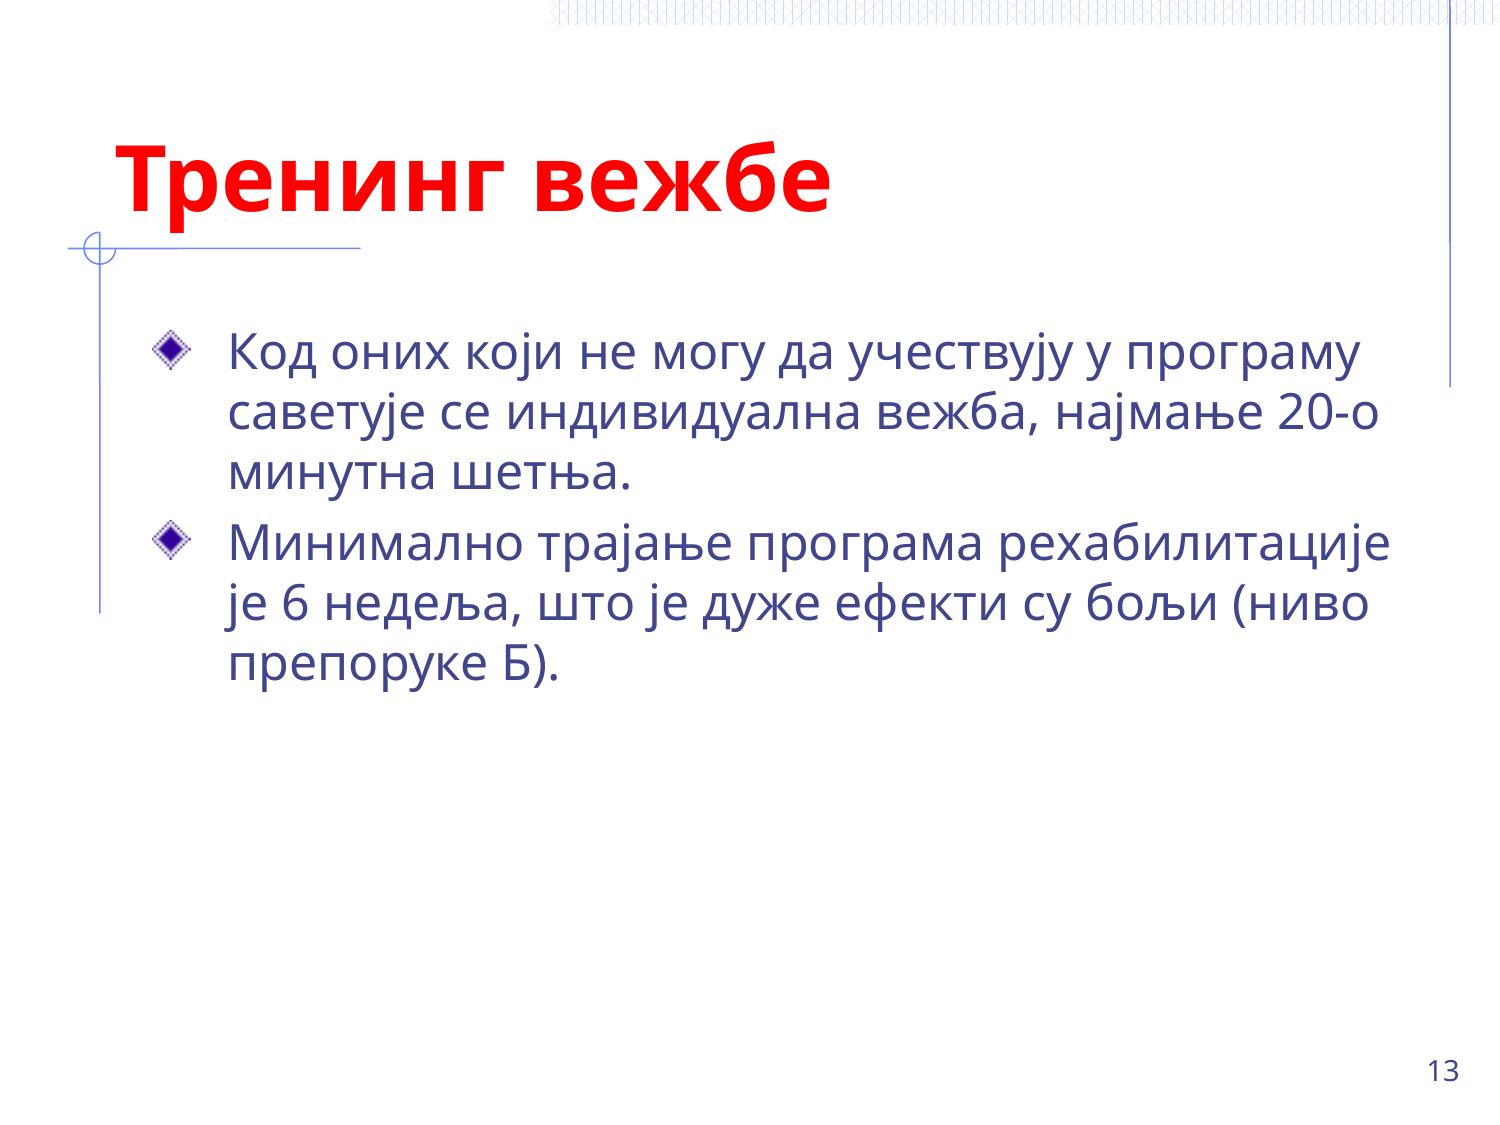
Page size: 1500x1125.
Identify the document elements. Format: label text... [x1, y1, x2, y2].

list Код оних који не могу да учествују у програму саветује се индивидуална вежба, најмање 20-о минутна шетња. Минимално трајање програма рехабилитације је 6 недеља, што је дуже ефекти су бољи (ниво препоруке Б). [137, 312, 1413, 988]
slide_number 13 [1162, 1025, 1475, 1100]
picture [152, 520, 191, 560]
title Тренинг вежбе [99, 49, 1376, 238]
picture [152, 330, 191, 370]
